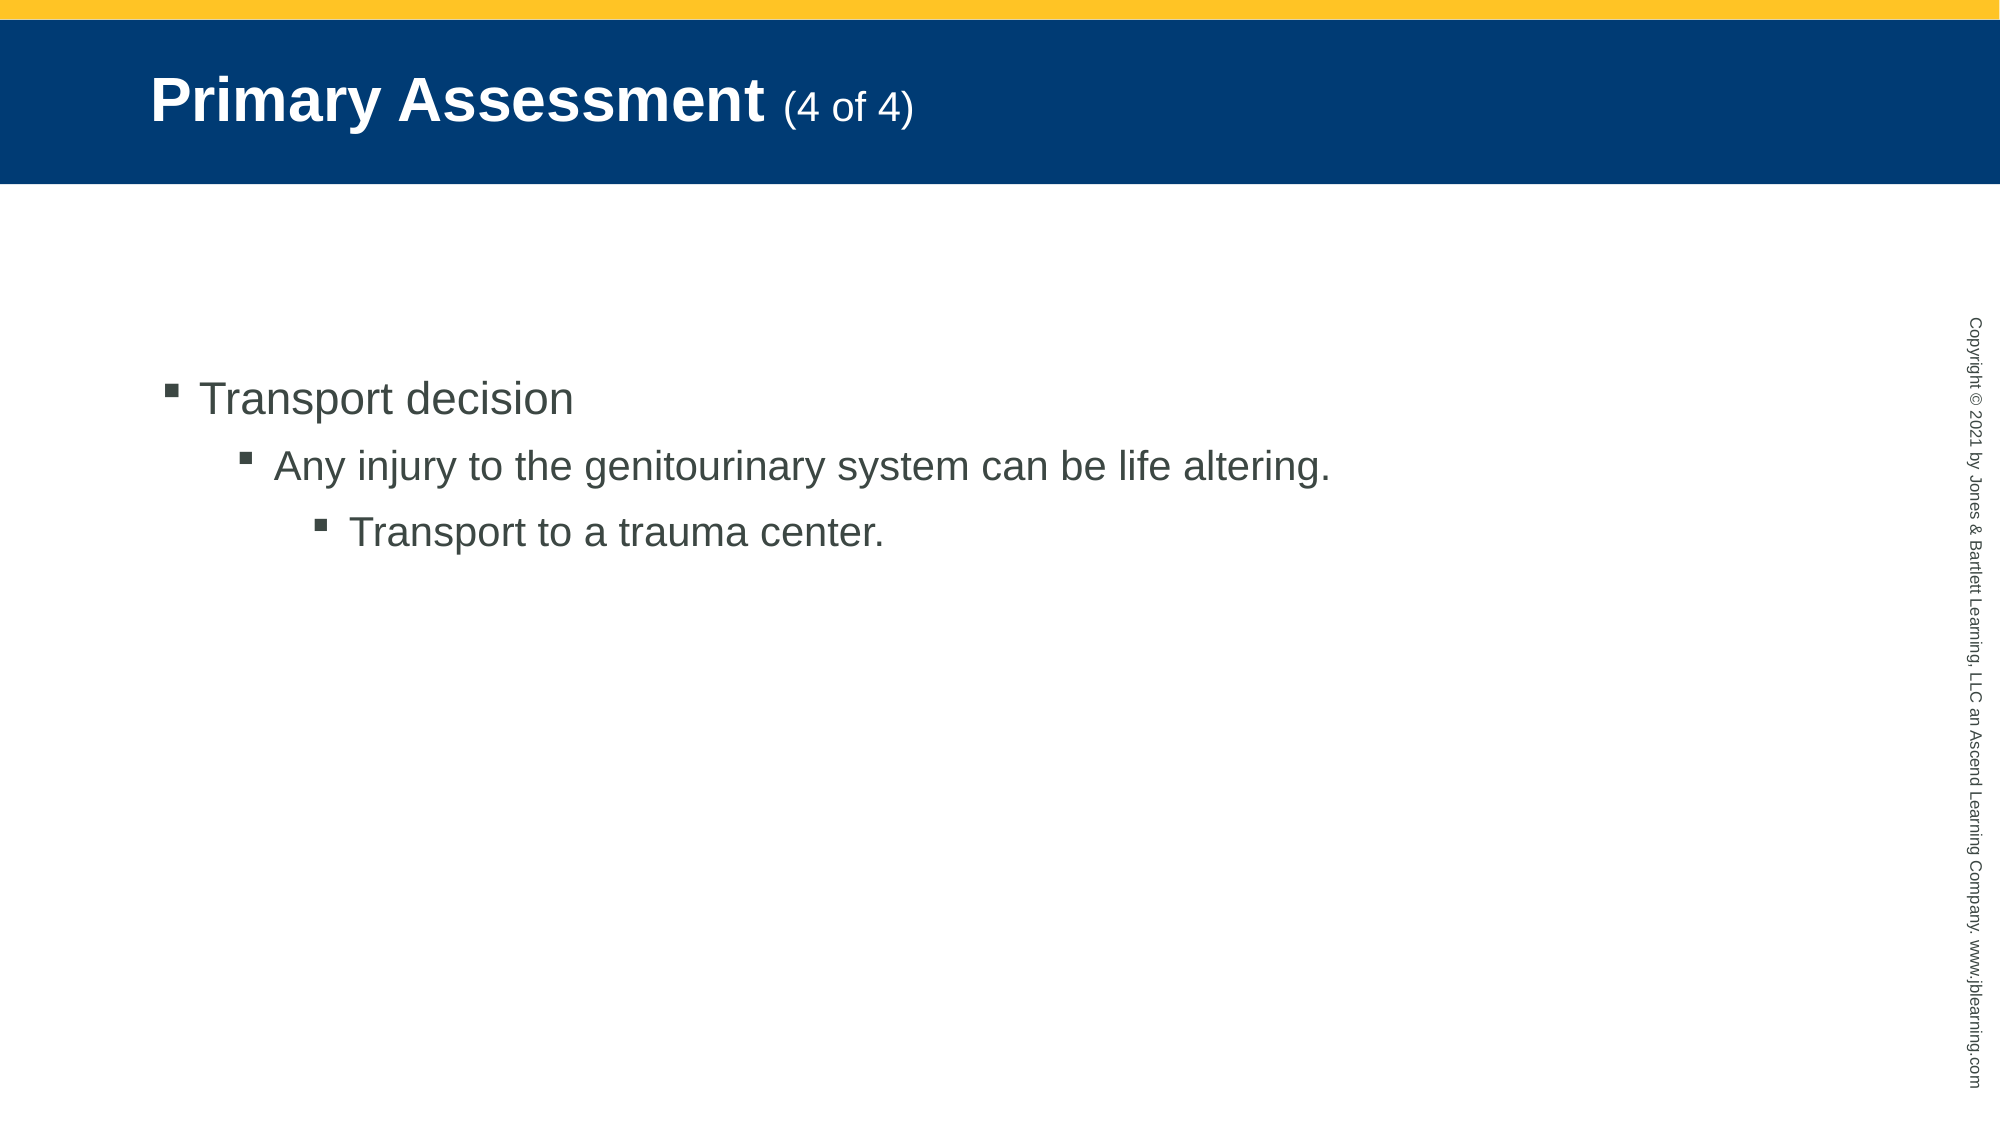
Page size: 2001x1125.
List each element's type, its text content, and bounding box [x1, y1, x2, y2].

title Primary Assessment (4 of 4) [0, 19, 2000, 185]
list Transport decision Any injury to the genitourinary system can be life altering. Transport to a trauma center. [146, 361, 1859, 1016]
